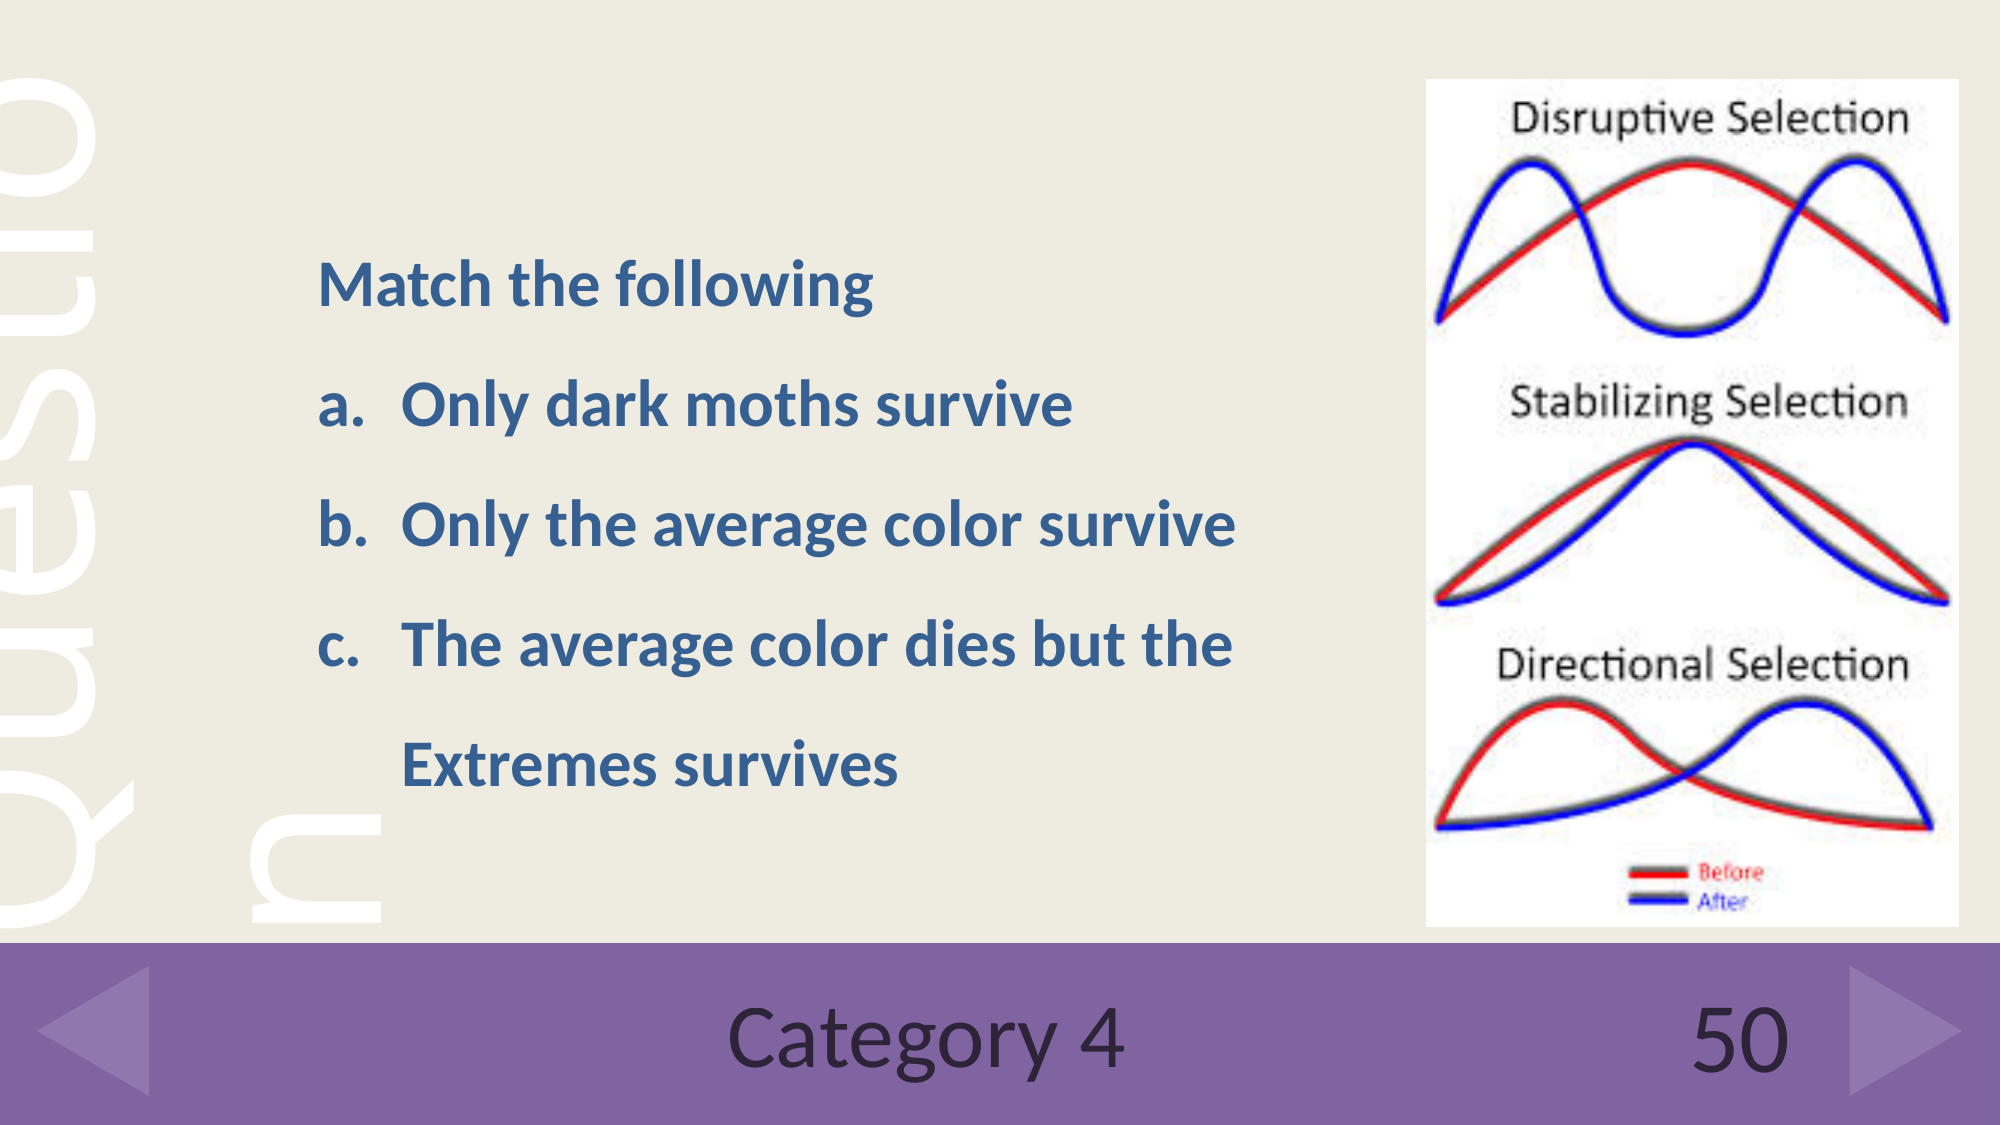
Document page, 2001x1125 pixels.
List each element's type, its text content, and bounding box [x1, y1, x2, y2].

picture [1426, 78, 1959, 928]
title Category 4 [26, 937, 1827, 1125]
list Match the following Only dark moths survive Only the average color survive The average color dies but the Extremes survives [302, 149, 1374, 850]
